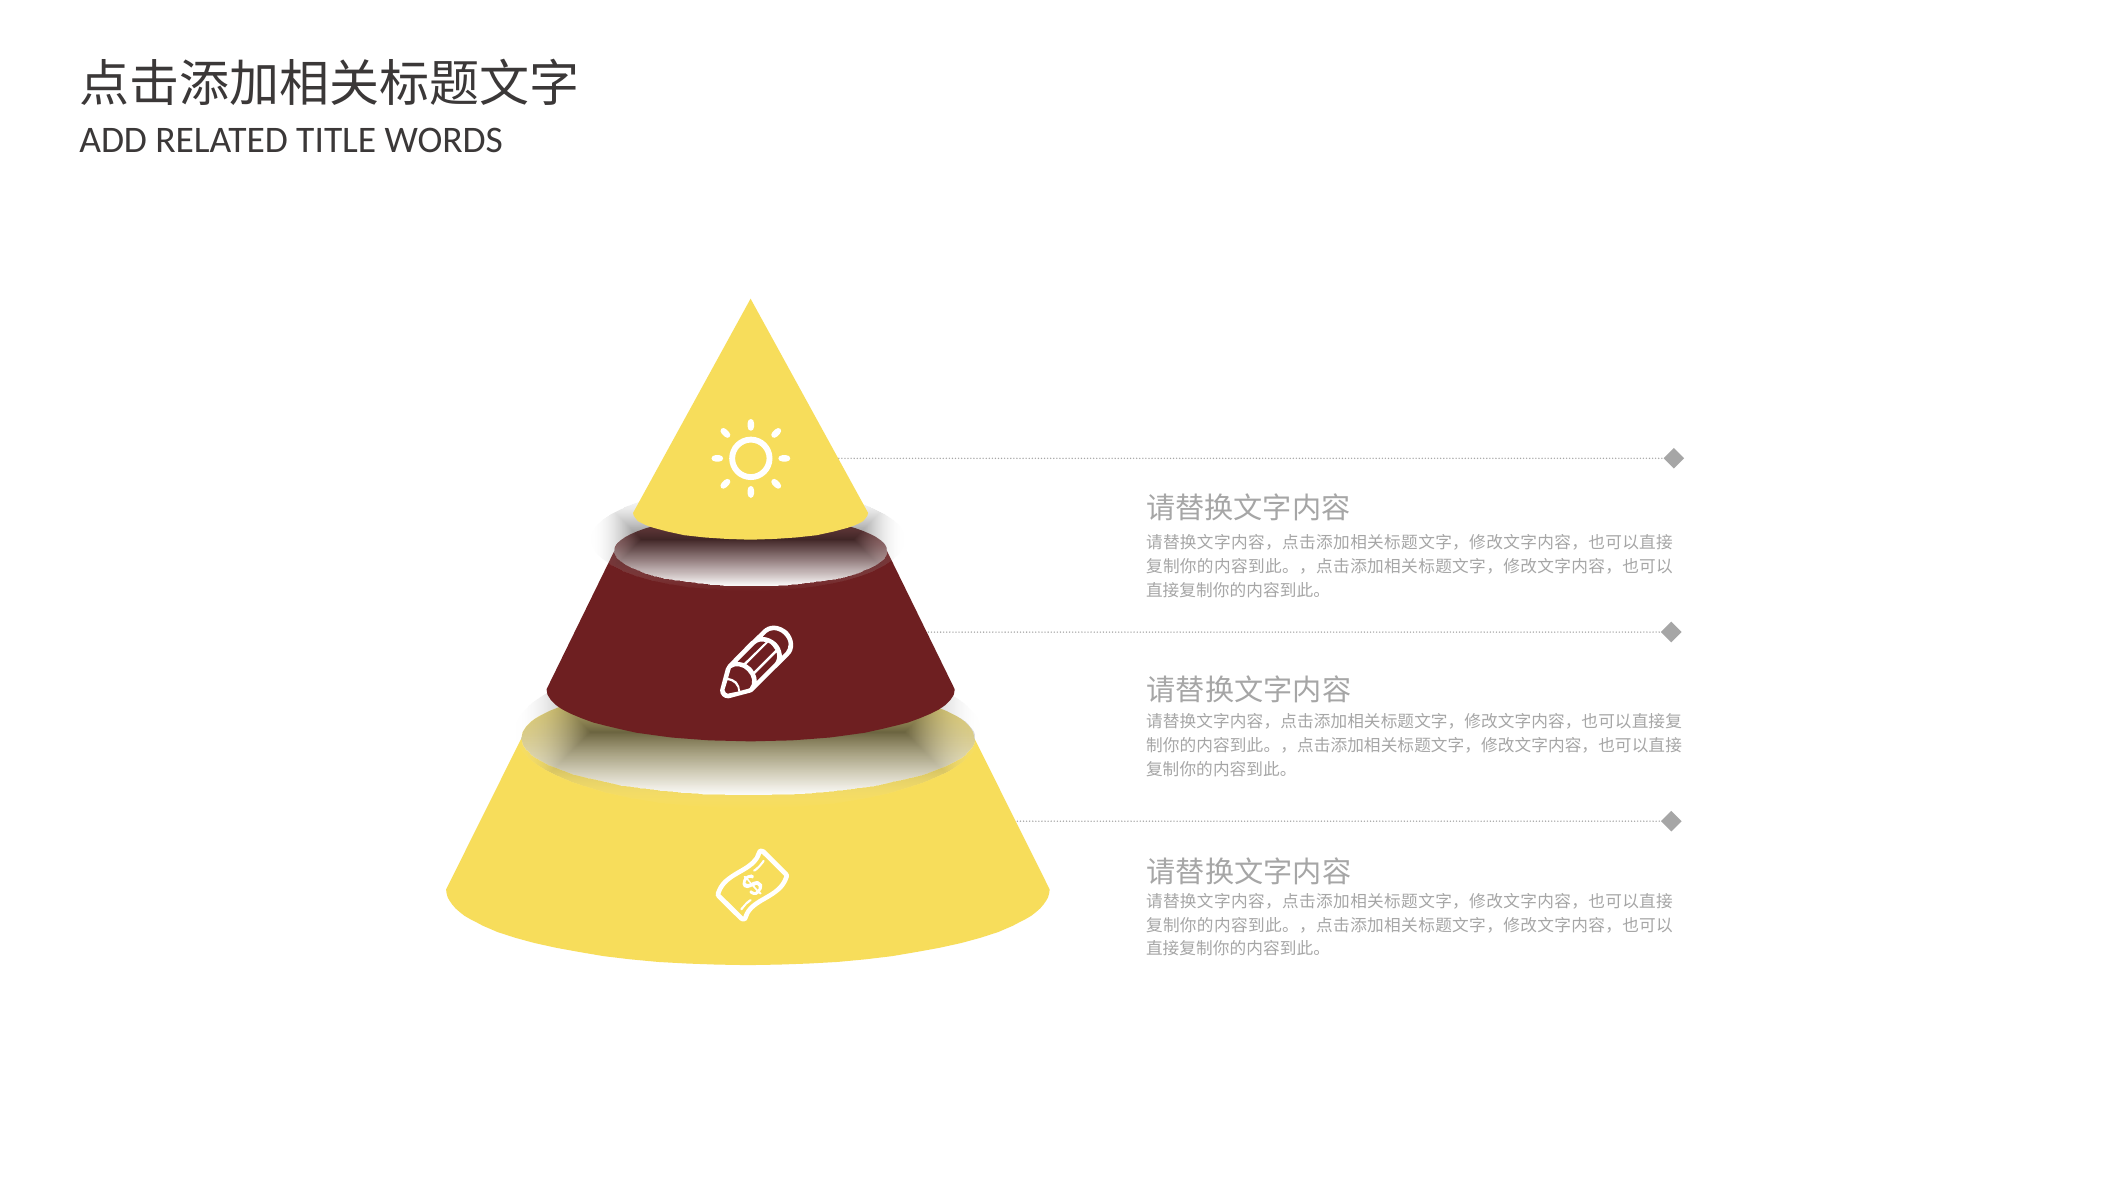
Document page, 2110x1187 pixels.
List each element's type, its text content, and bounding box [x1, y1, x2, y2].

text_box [446, 655, 1050, 966]
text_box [546, 488, 955, 742]
text_box [747, 418, 755, 431]
text_box 请替换文字内容 [1146, 846, 1352, 889]
text_box [720, 478, 731, 488]
text_box 请替换文字内容，点击添加相关标题文字，修改文字内容，也可以直接复制你的内容到此。，点击添加相关标题文字，修改文字内容，也可以直接复制你的内容到此。 [1146, 886, 1674, 959]
text_box [711, 455, 724, 462]
text_box [771, 428, 782, 438]
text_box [747, 458, 1674, 822]
text_box [646, 298, 838, 488]
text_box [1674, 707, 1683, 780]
text_box [729, 436, 773, 480]
text_box [720, 428, 731, 438]
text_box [715, 848, 790, 922]
text_box ADD RELATED TITLE WORDS [63, 107, 520, 169]
text_box 点击添加相关标题文字 [63, 43, 596, 120]
